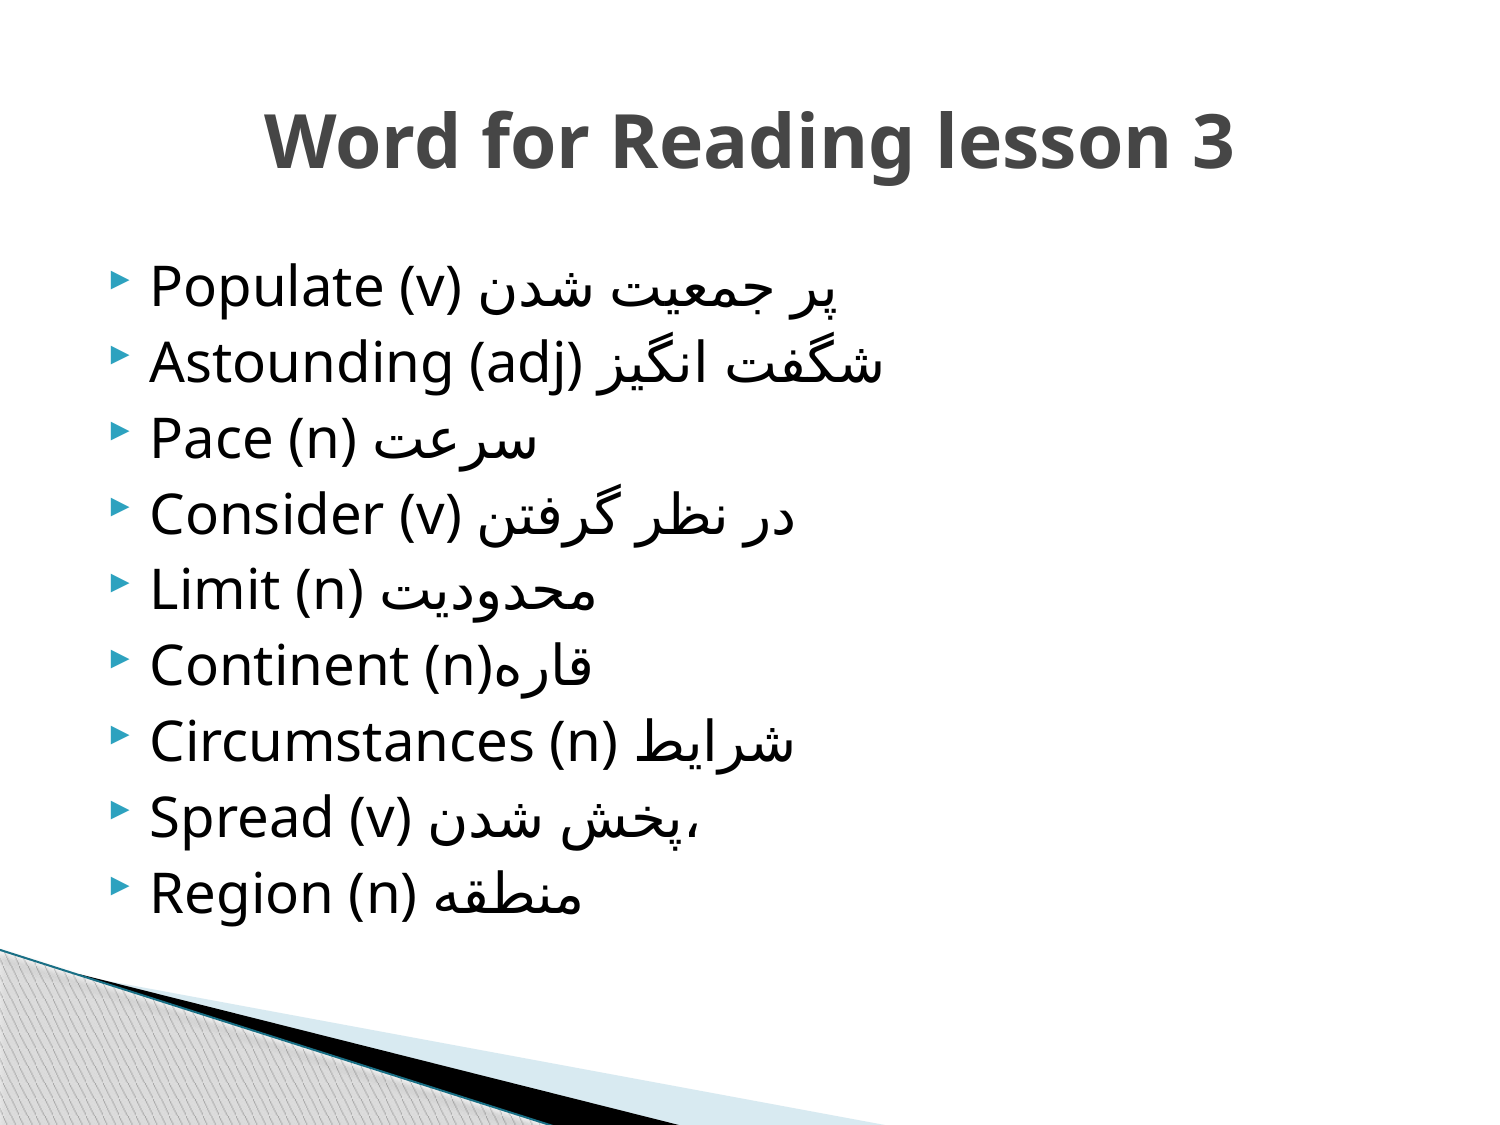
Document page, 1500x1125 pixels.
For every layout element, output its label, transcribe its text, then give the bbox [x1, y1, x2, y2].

list Populate (v) پر جمعیت شدن Astounding (adj) شگفت انگیز Pace (n) سرعت Consider (v) در نظر گرفتن Limit (n) محدودیت Continent (n)قاره Circumstances (n) شرایط Spread (v) پخش شدن، Region (n) منطقه [75, 243, 1425, 986]
title Word for Reading lesson 3 [75, 45, 1425, 233]
